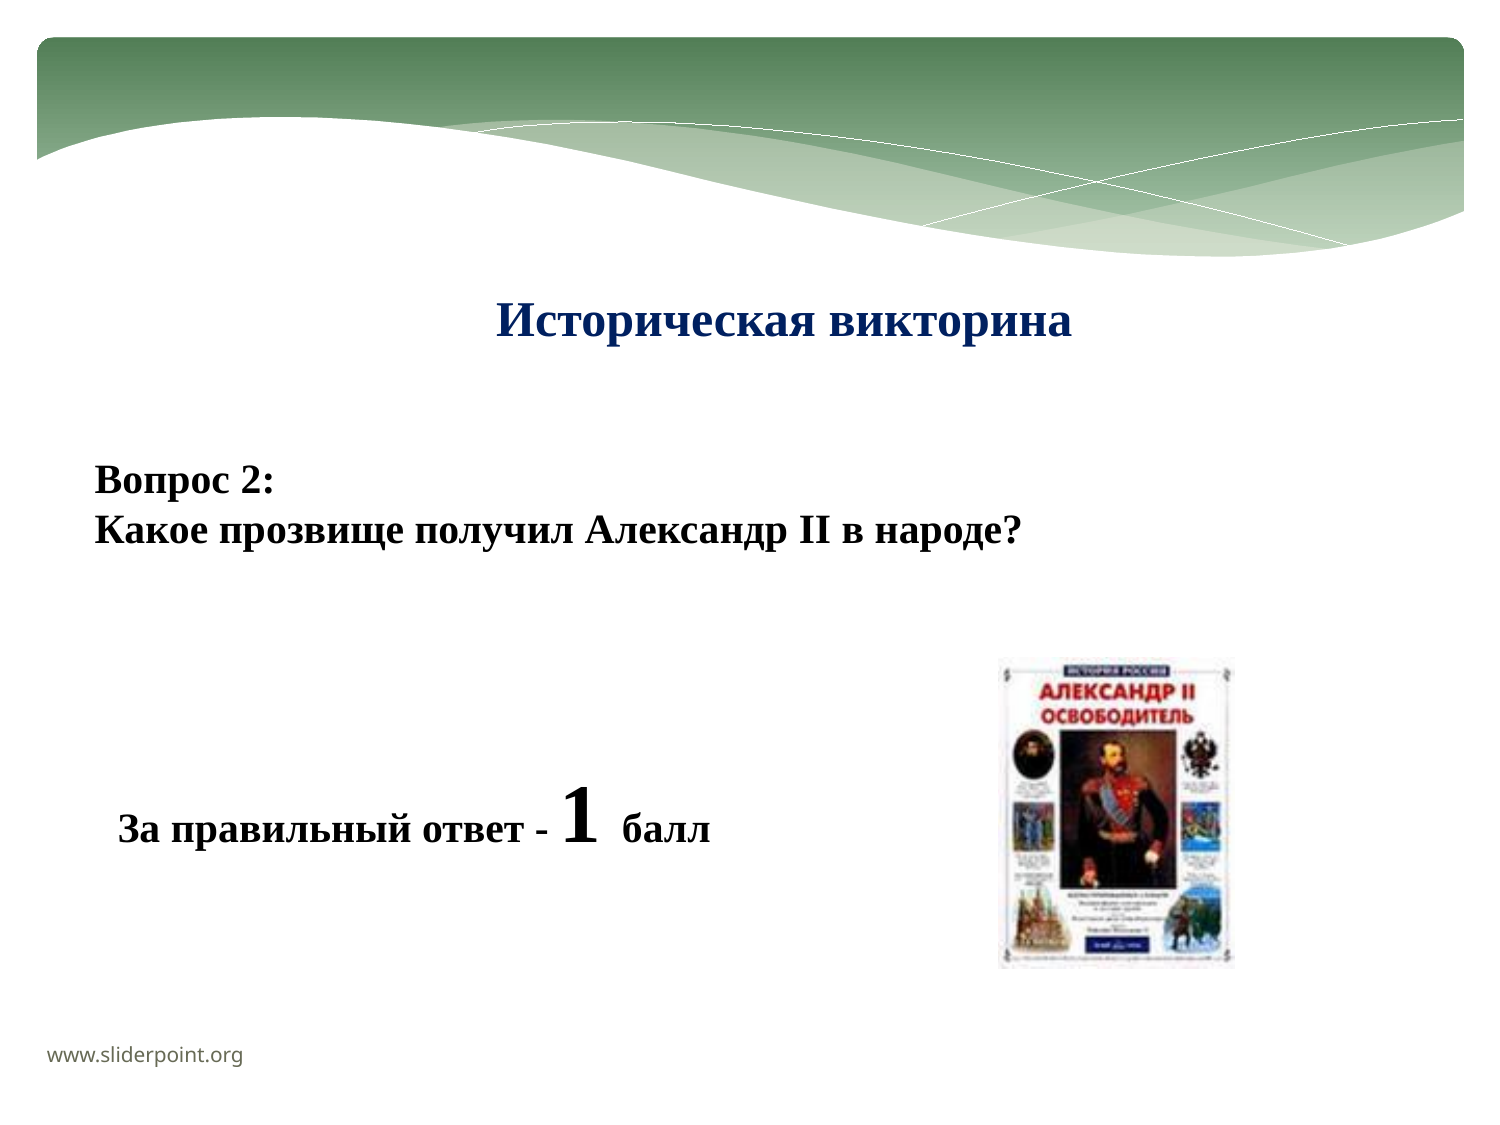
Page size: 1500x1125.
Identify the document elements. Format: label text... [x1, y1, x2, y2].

text_box За правильный ответ - 1 балл [102, 751, 737, 867]
text_box Историческая викторина [481, 278, 1088, 354]
text_box Вопрос 2: Какое прозвище получил Александр II в народе? [79, 444, 1039, 560]
picture [997, 657, 1235, 969]
footer www.sliderpoint.org [31, 1025, 653, 1086]
